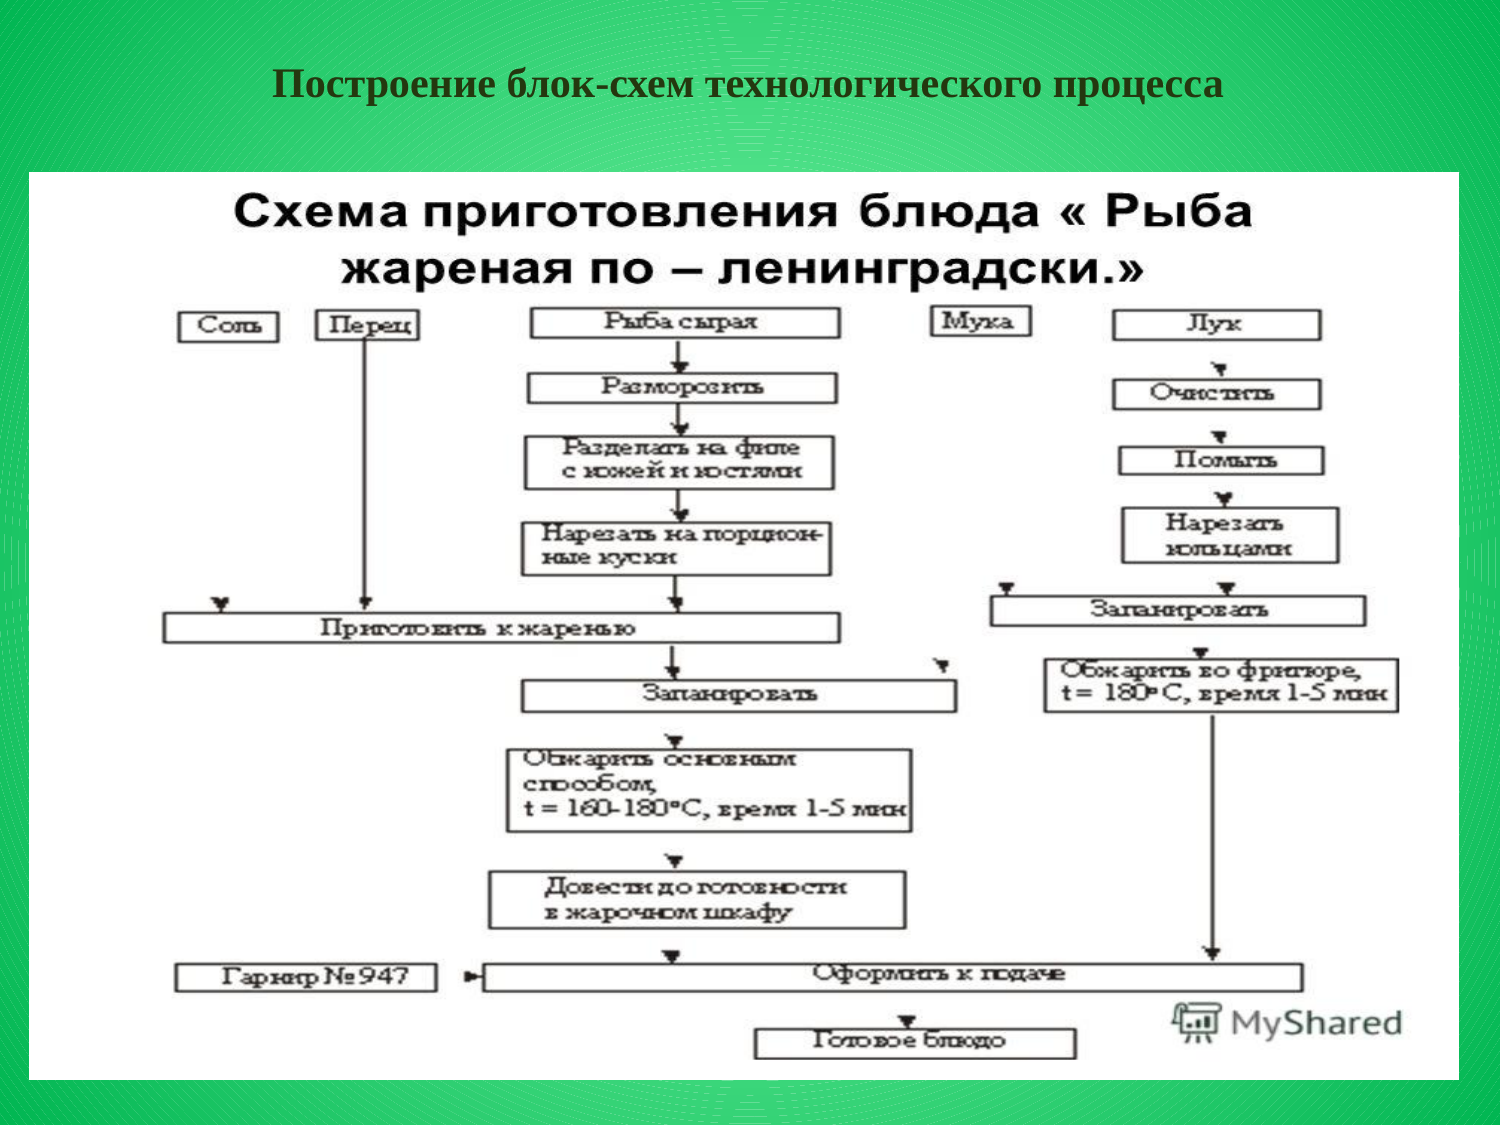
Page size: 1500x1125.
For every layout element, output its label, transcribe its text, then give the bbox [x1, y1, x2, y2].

picture [29, 172, 1459, 1080]
title Построение блок-схем технологического процесса [73, 47, 1424, 114]
